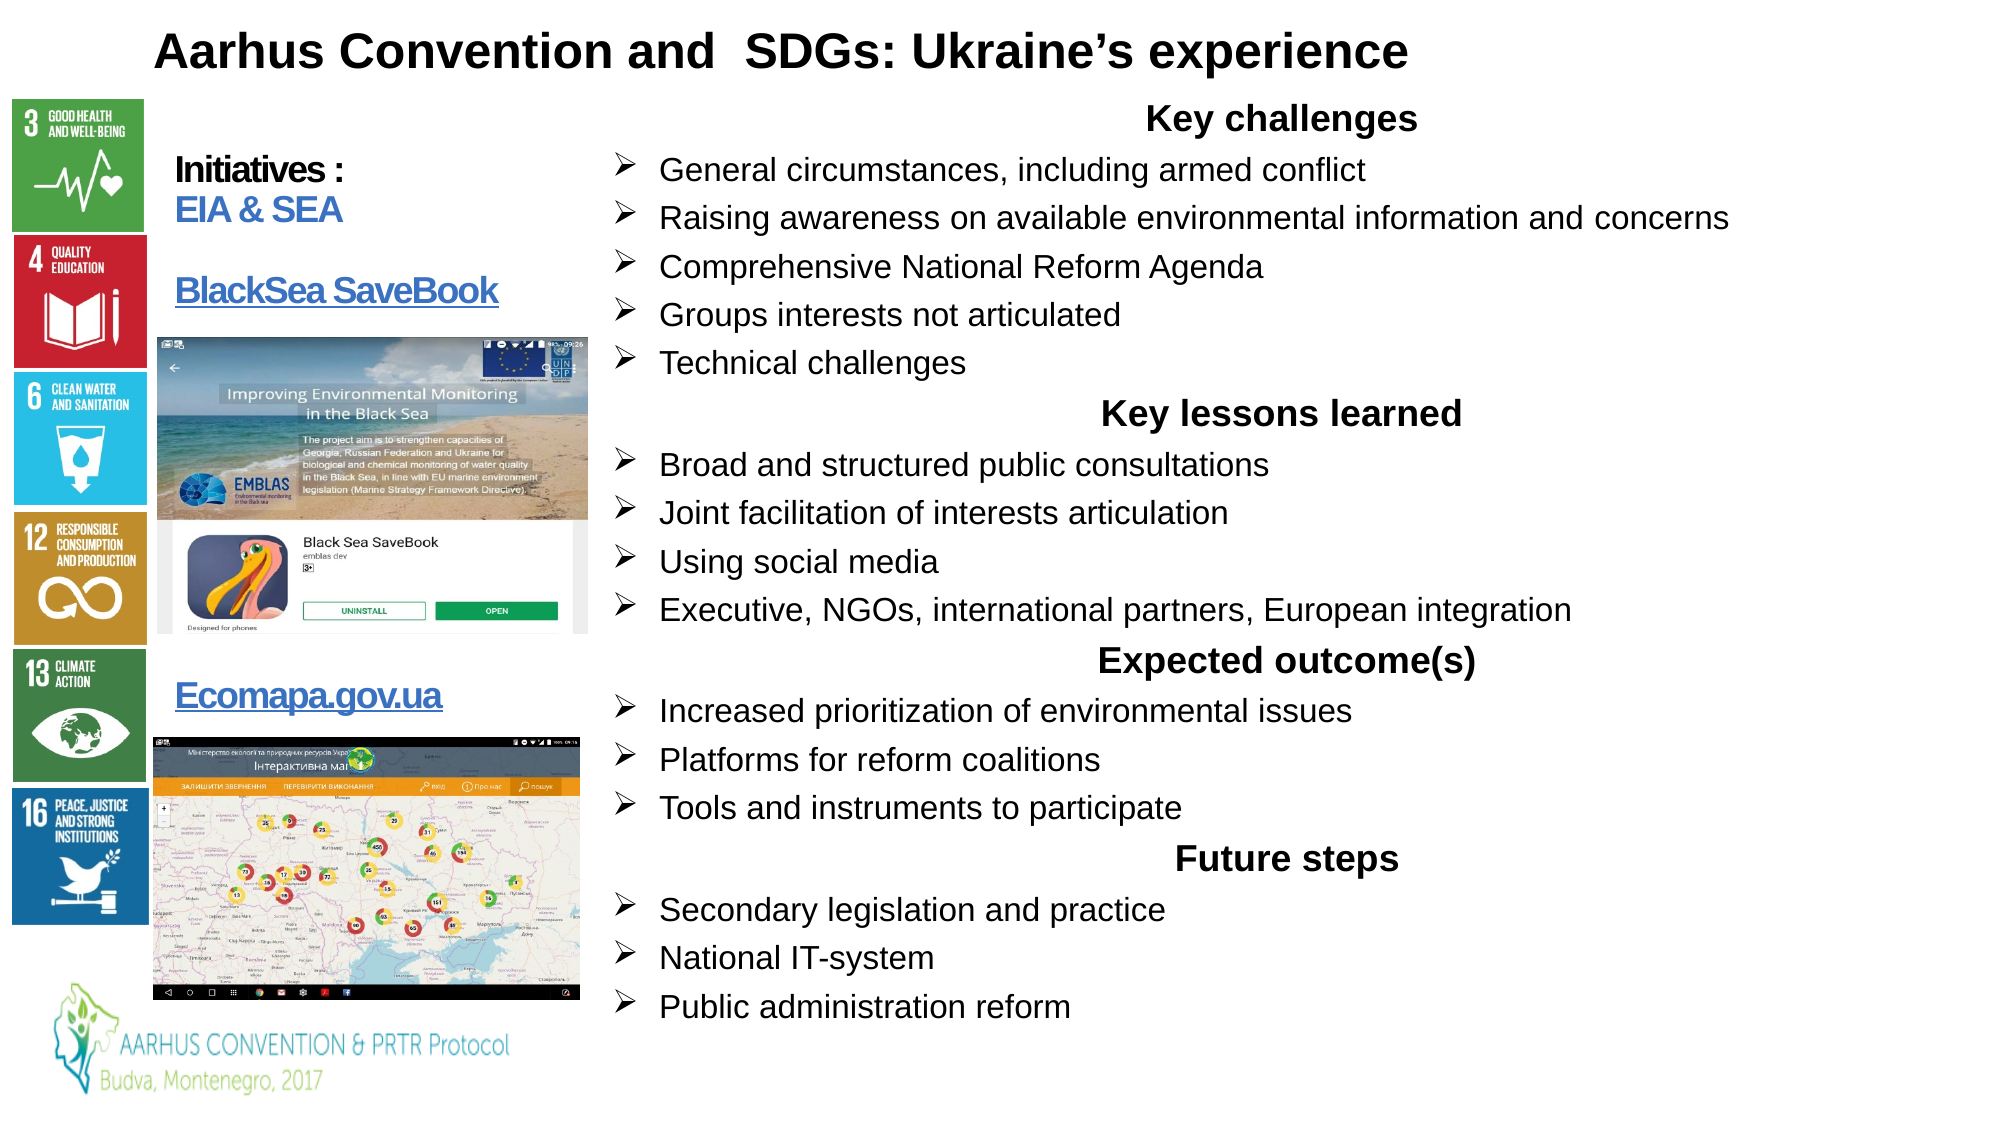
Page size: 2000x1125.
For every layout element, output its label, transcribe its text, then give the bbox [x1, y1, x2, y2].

title Aarhus Convention and SDGs: Ukraine’s experience [153, 24, 1963, 138]
picture [11, 99, 145, 232]
text_box Initiatives : EIA & SEA BlackSea SaveBook Ecomapa.gov.ua [174, 643, 563, 735]
list Key challenges General circumstances, including armed conflict Raising awareness on available environmental information and concerns Comprehensive National Reform Agenda Groups interests not articulated Technical challenges Key lessons learned Broad and structured public consultations Joint facilitation of interests articulation Using social media Executive, NGOs, international partners, European integration Expected outcome(s) Increased prioritization of environmental issues Platforms for reform coalitions Tools and instruments to participate Future steps Secondary legislation and practice National IT-system Public administration reform [612, 99, 1963, 1038]
text_box Initiatives : EIA & SEA BlackSea SaveBook Ecomapa.gov.ua [174, 149, 563, 335]
picture [13, 649, 146, 782]
picture [11, 788, 150, 926]
picture [156, 337, 589, 634]
picture [14, 235, 147, 368]
picture [14, 372, 147, 505]
picture [11, 737, 580, 1102]
picture [14, 512, 147, 645]
